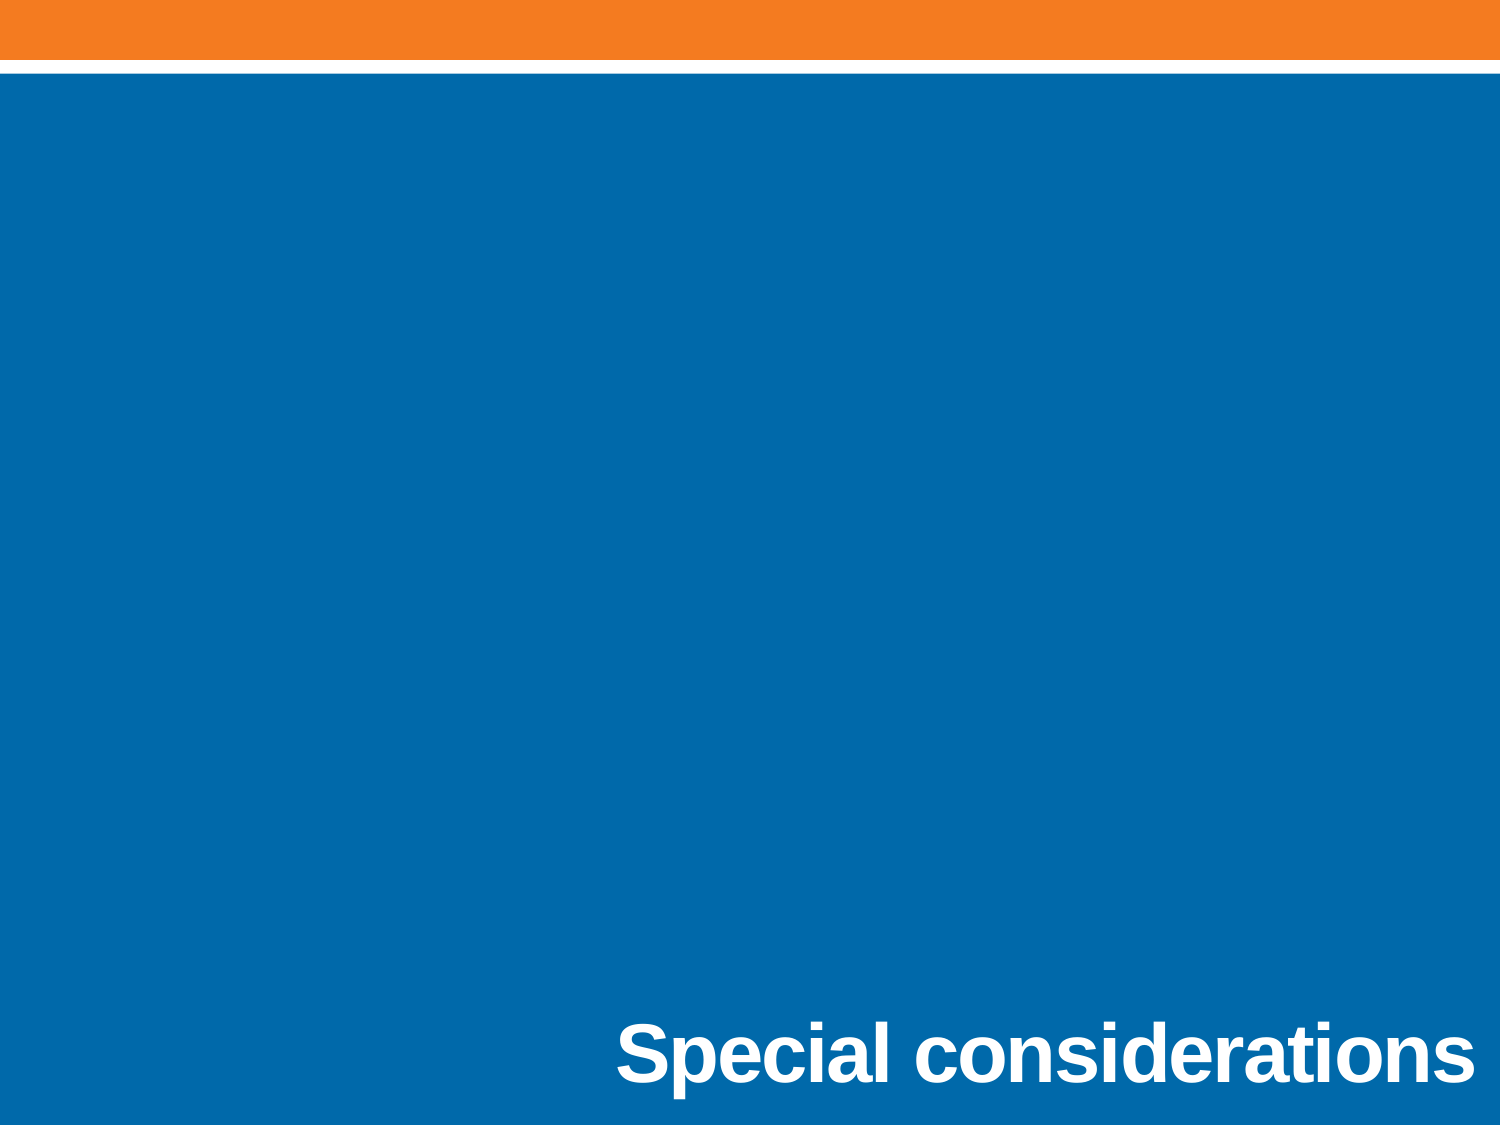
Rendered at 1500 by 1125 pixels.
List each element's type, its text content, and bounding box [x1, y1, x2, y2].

title Special considerations [600, 967, 1500, 1125]
